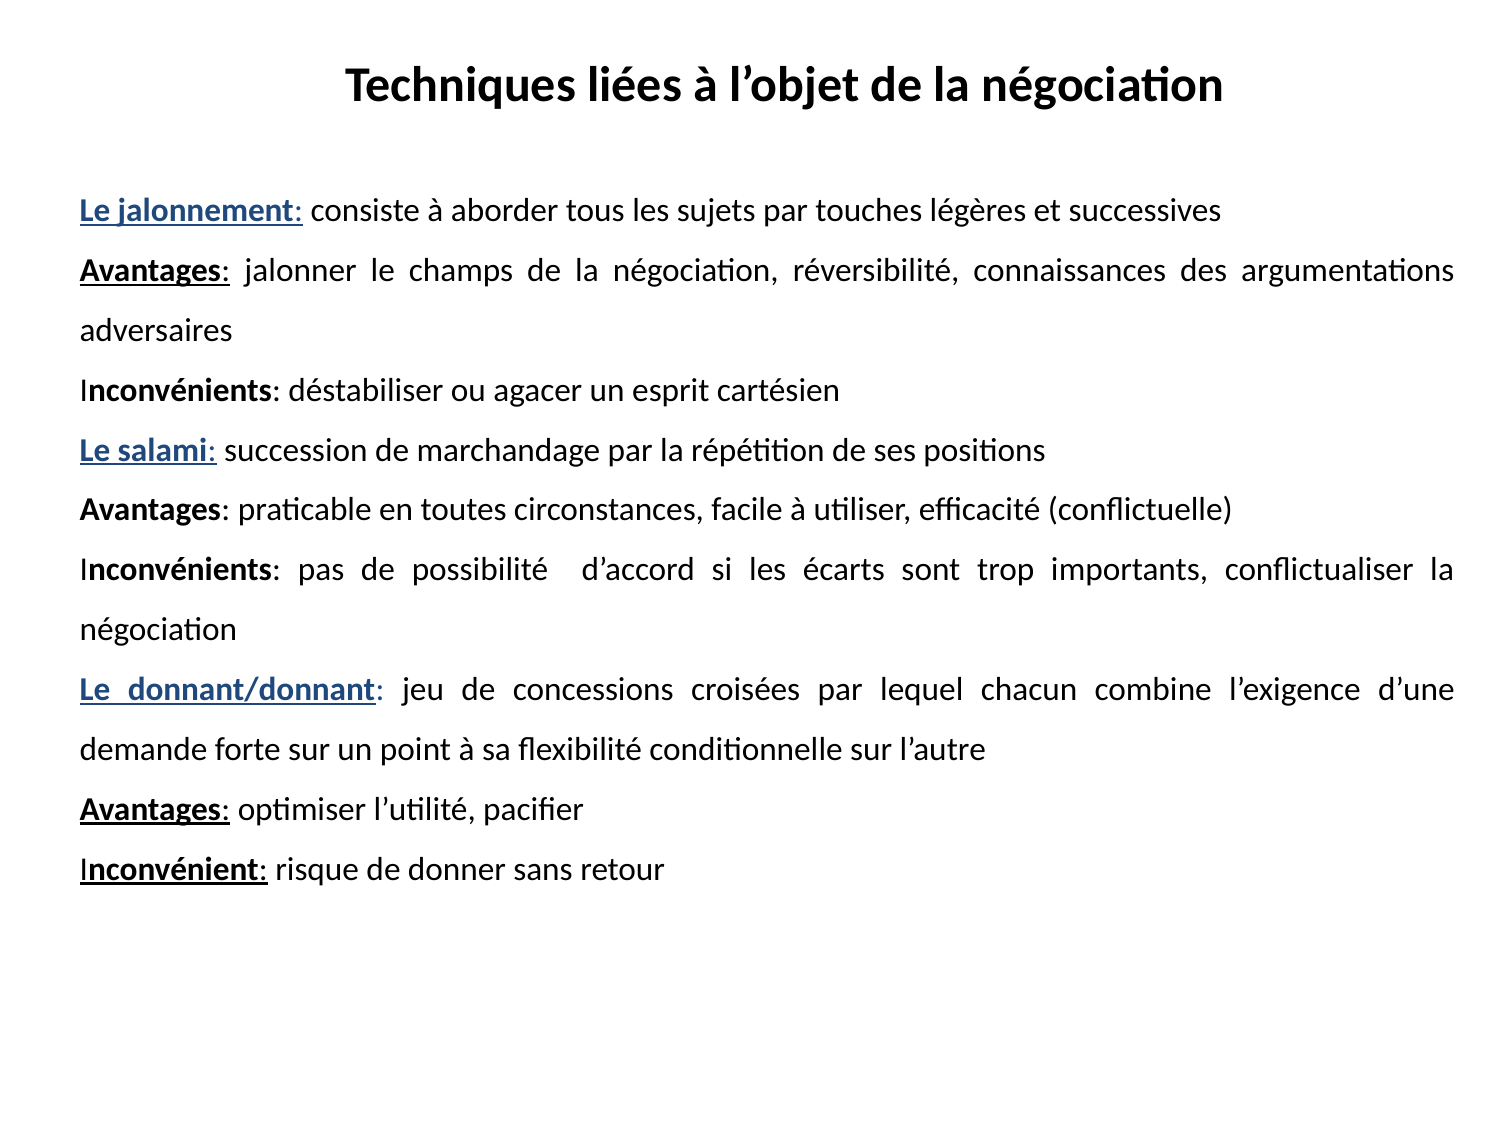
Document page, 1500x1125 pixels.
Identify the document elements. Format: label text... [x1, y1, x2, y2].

text_box Le jalonnement: consiste à aborder tous les sujets par touches légères et successives Avantages: jalonner le champs de la négociation, réversibilité, connaissances des argumentations adversaires Inconvénients: déstabiliser ou agacer un esprit cartésien Le salami: succession de marchandage par la répétition de ses positions Avantages: praticable en toutes circonstances, facile à utiliser, efficacité (conflictuelle) Inconvénients: pas de possibilité d’accord si les écarts sont trop importants, conflictualiser la négociation Le donnant/donnant: jeu de concessions croisées par lequel chacun combine l’exigence d’une demande forte sur un point à sa flexibilité conditionnelle sur l’autre Avantages: optimiser l’utilité, pacifier Inconvénient: risque de donner sans retour [64, 160, 1472, 954]
title Techniques liées à l’objet de la négociation [117, 30, 1454, 133]
